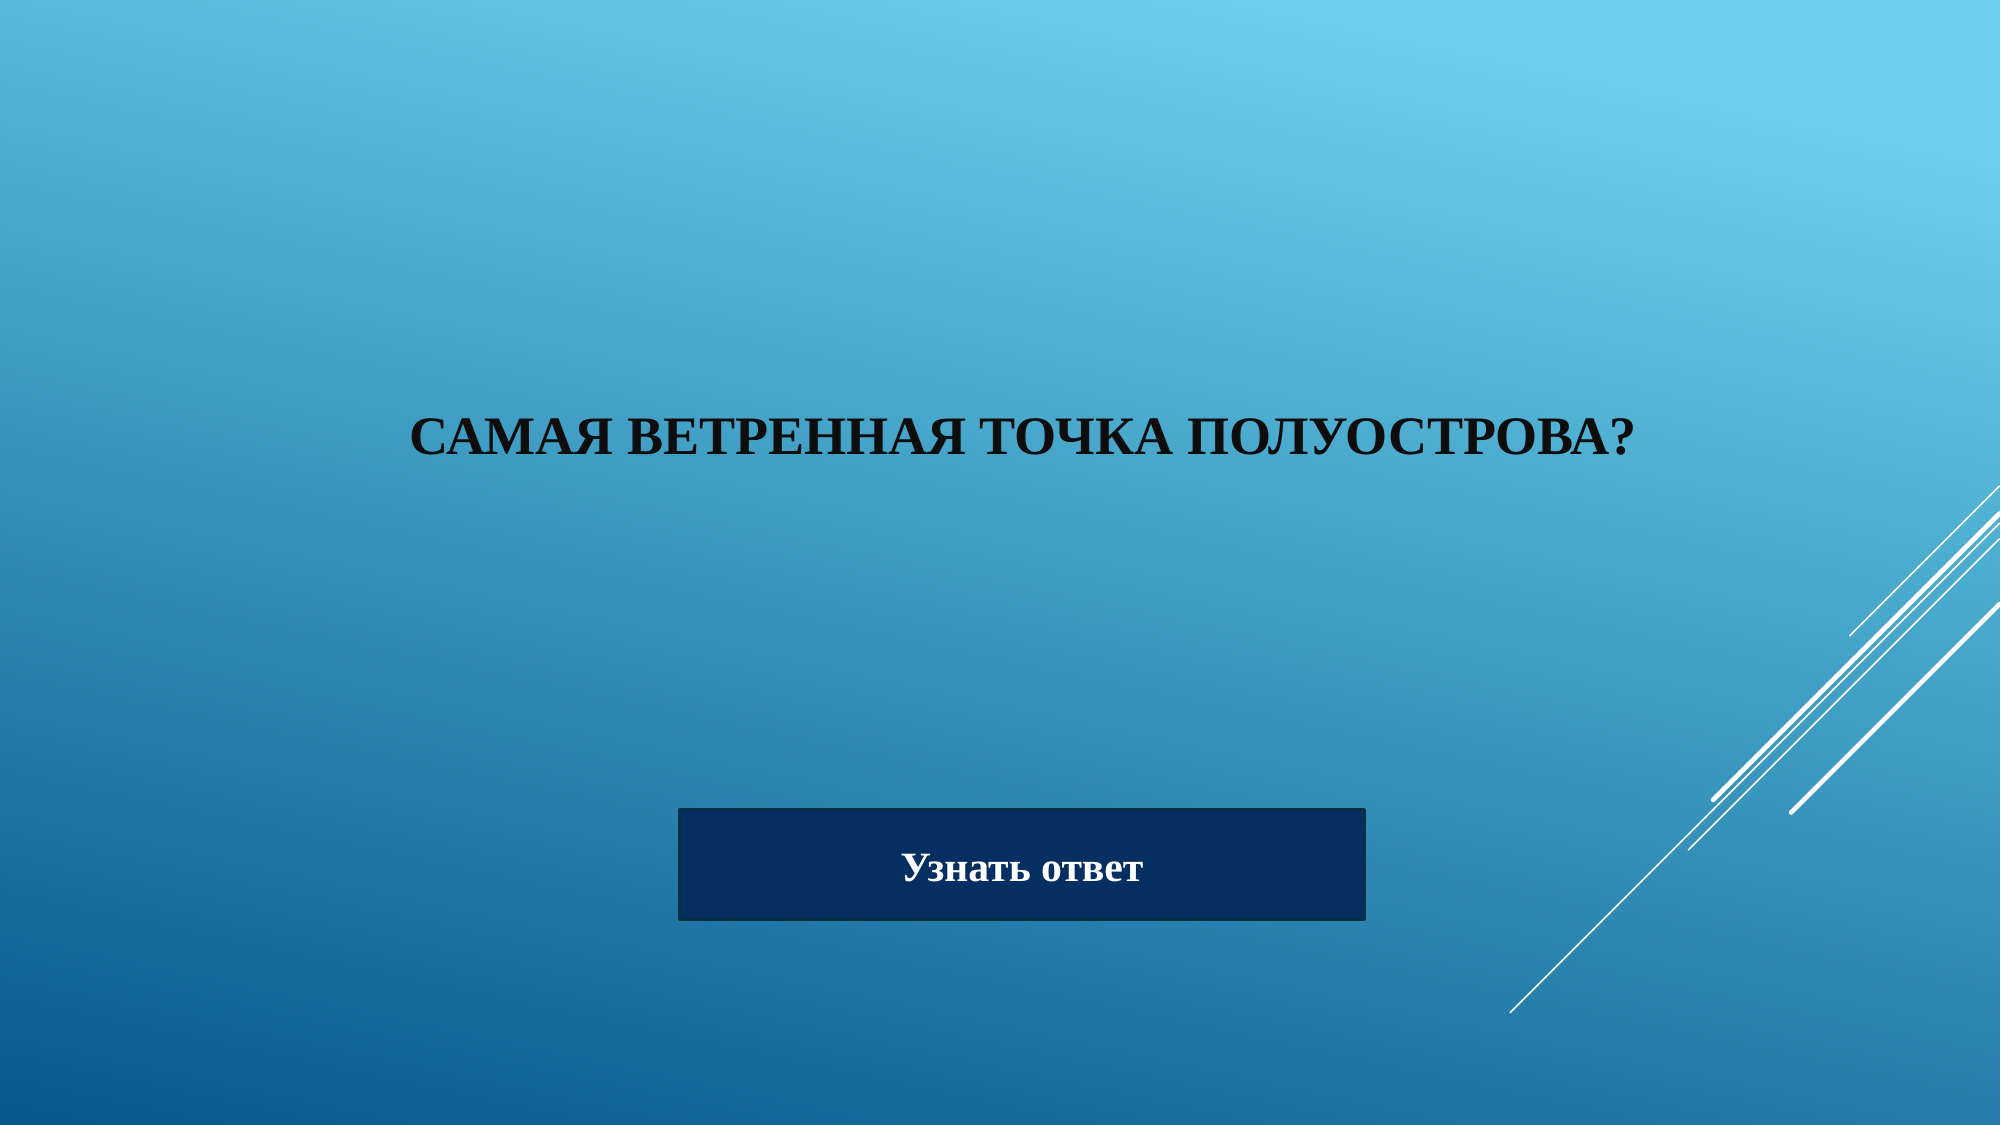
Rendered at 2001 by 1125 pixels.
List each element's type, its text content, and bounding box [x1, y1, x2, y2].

title Самая ветренная точка полуострова? [160, 175, 1886, 735]
